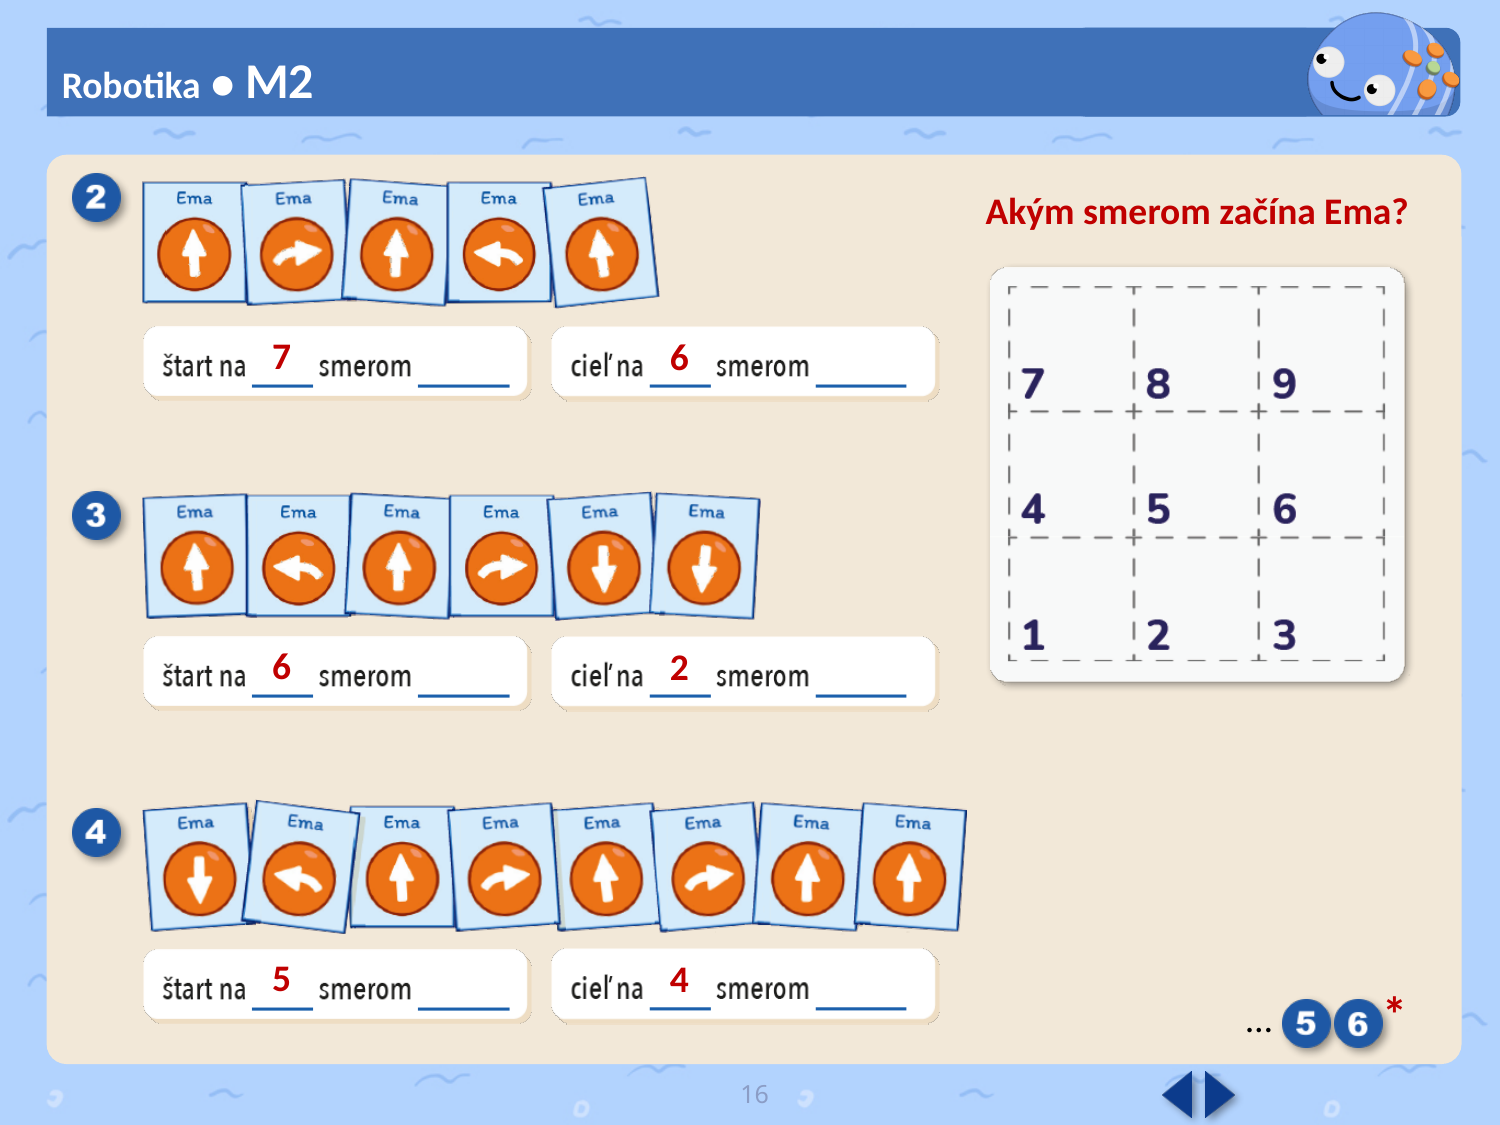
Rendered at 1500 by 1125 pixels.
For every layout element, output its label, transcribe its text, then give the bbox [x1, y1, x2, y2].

text_box [45, 153, 1463, 1066]
picture [0, 0, 1500, 1125]
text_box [143, 324, 940, 402]
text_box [143, 634, 940, 712]
text_box Akým smerom začína Ema? [970, 183, 1429, 237]
picture [72, 173, 121, 223]
title Robotika ● M2 [46, 27, 1307, 117]
picture [142, 176, 660, 310]
slide_number 16 [718, 1065, 792, 1125]
picture [72, 808, 121, 857]
text_box … * [1231, 975, 1450, 1051]
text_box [143, 948, 940, 1025]
picture [142, 491, 761, 621]
picture [1334, 999, 1383, 1048]
picture [1282, 999, 1331, 1048]
picture [990, 267, 1410, 687]
picture [142, 799, 967, 935]
picture [72, 491, 121, 540]
